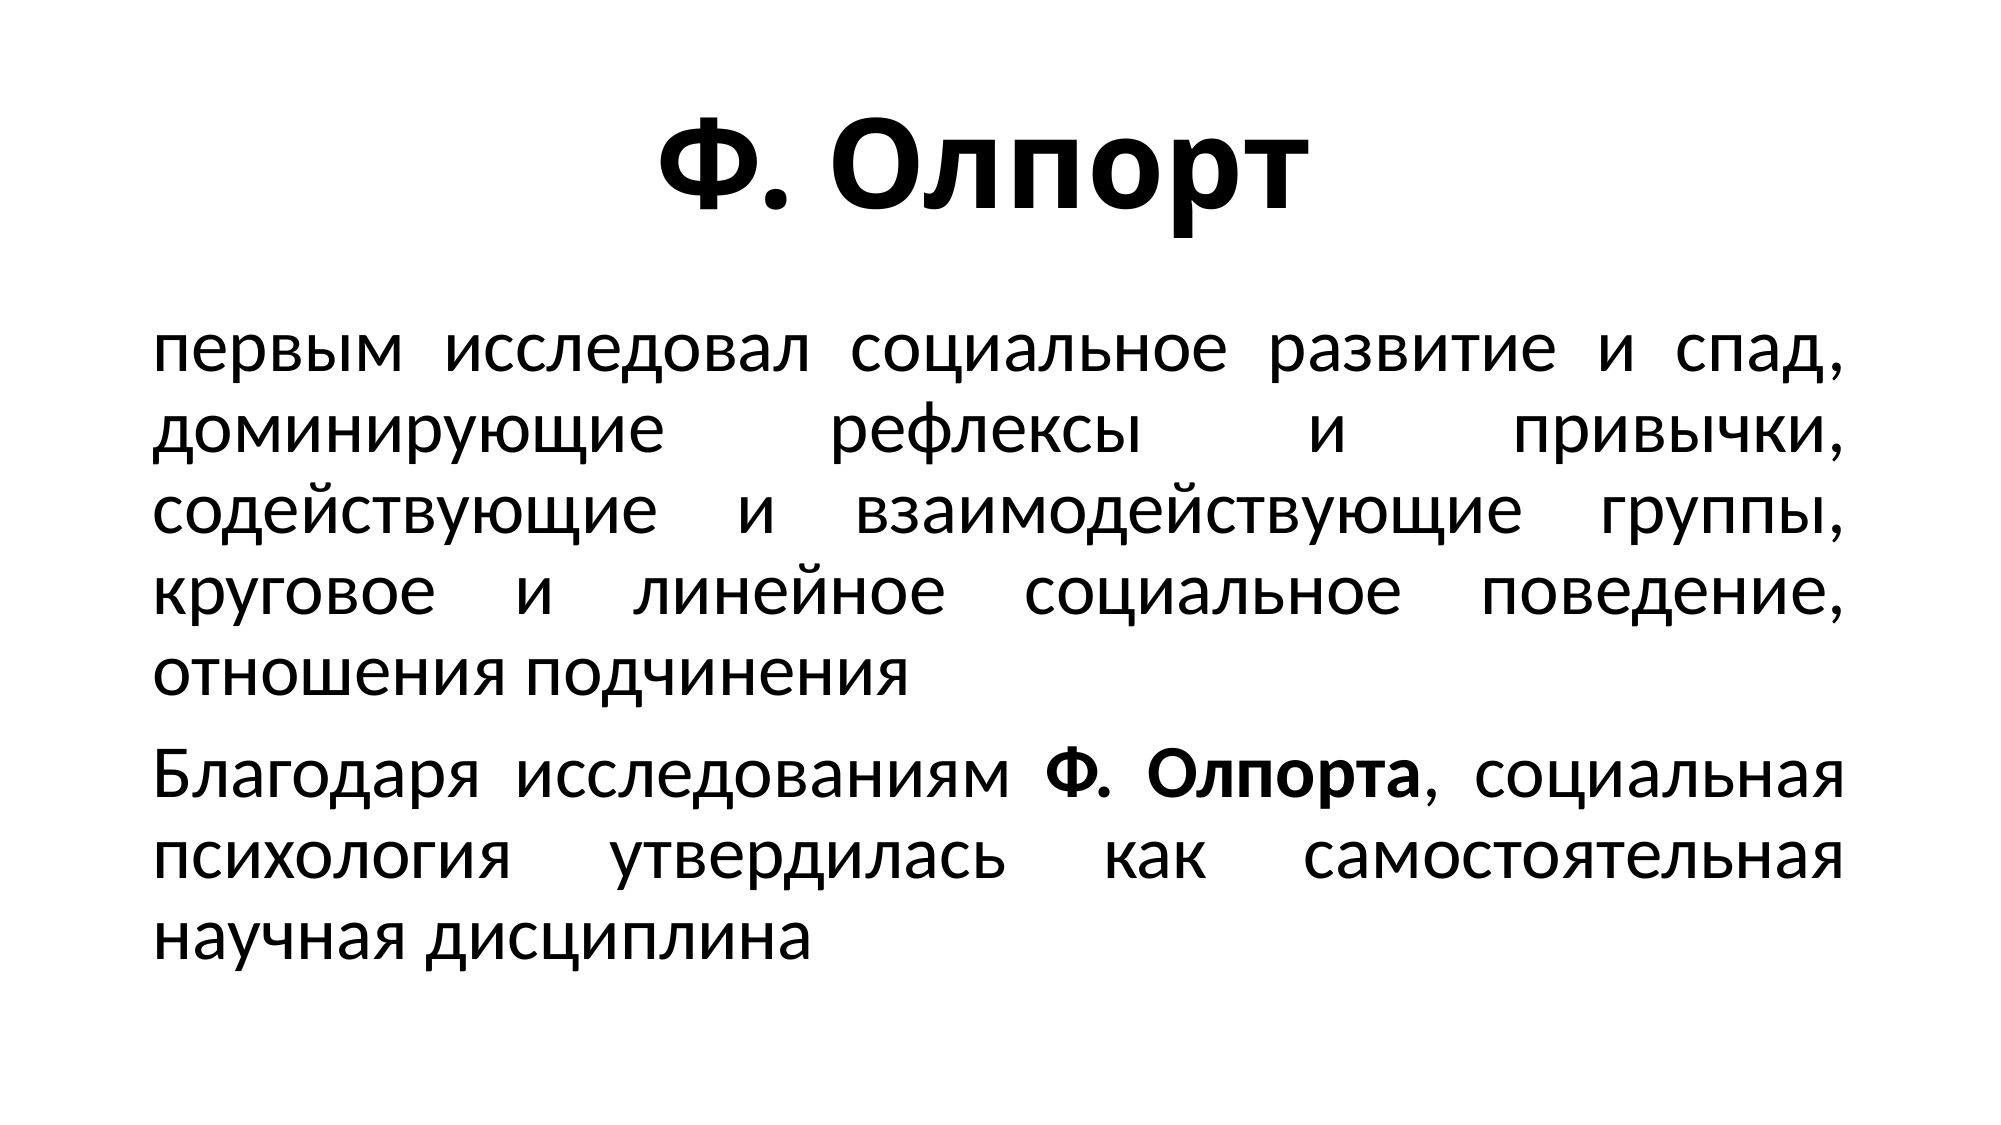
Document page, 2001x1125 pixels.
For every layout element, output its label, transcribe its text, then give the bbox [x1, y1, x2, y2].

title Ф. Олпорт [137, 59, 1863, 278]
list первым исследовал социальное развитие и спад, доминирующие рефлексы и привычки, содействующие и взаимодействующие группы, круговое и линейное социальное поведение, отношения подчинения Благодаря исследованиям Ф. Олпорта, социальная психология утвердилась как самостоятельная научная дисциплина [137, 299, 1863, 1014]
